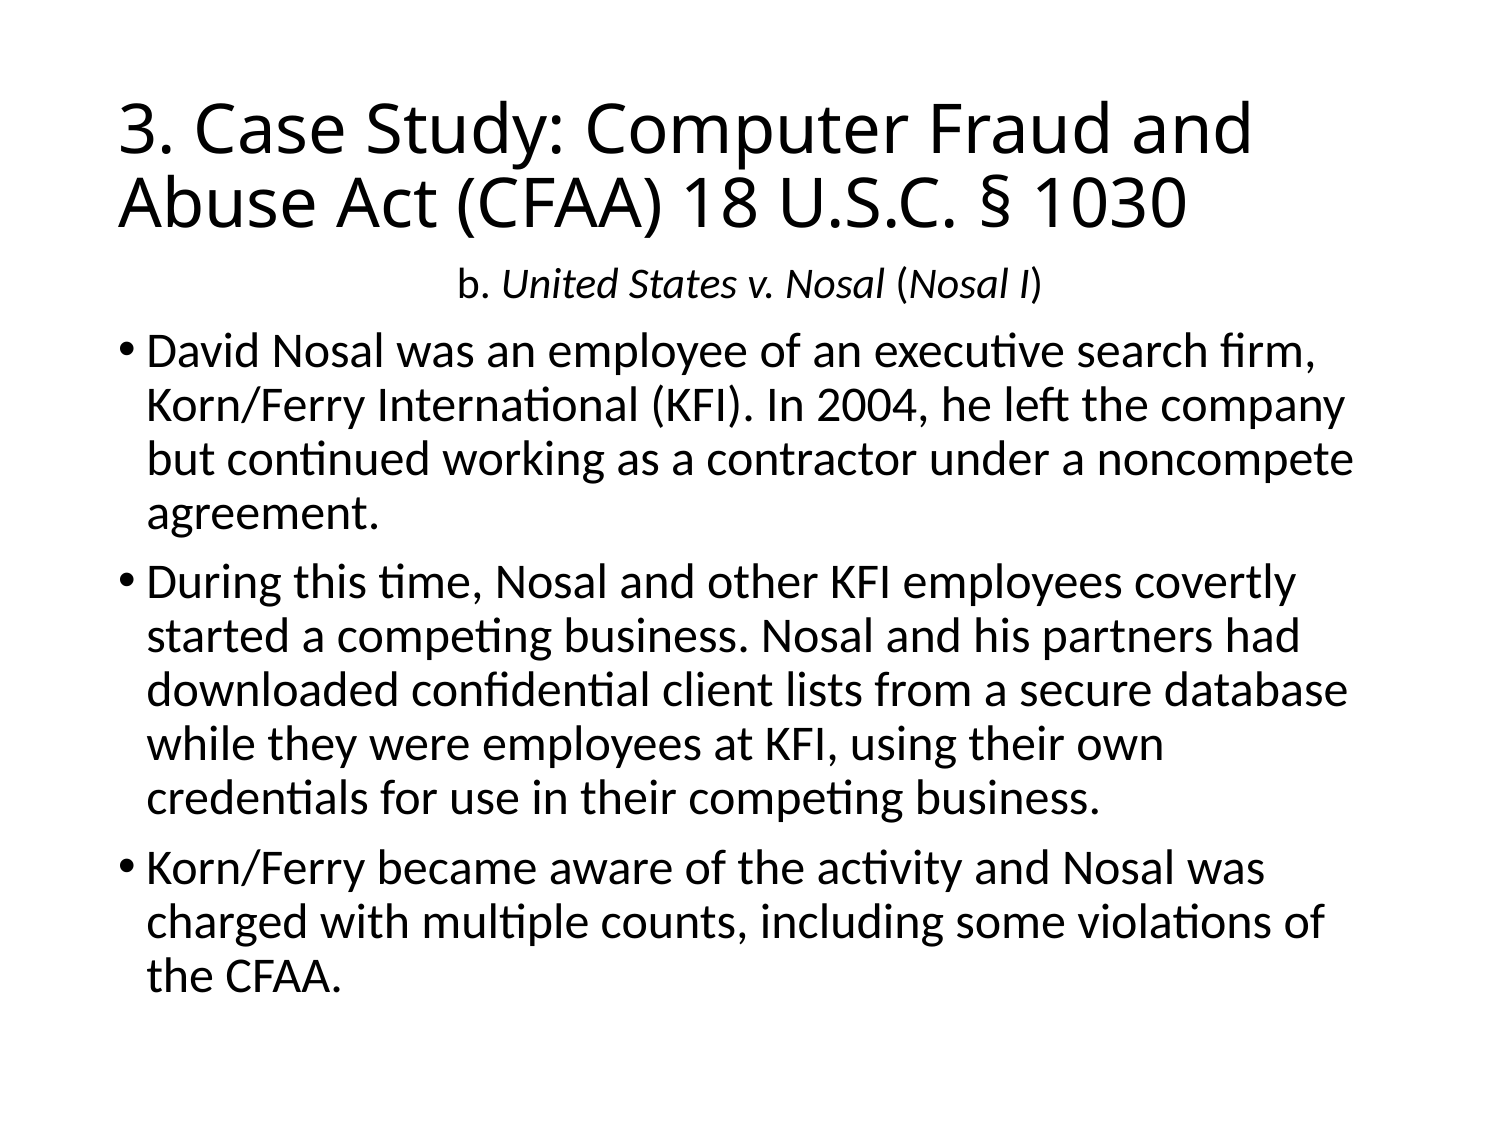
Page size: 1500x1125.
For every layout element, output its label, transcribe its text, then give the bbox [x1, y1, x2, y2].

list b. United States v. Nosal (Nosal I) David Nosal was an employee of an executive search firm, Korn/Ferry International (KFI). In 2004, he left the company but continued working as a contractor under a noncompete agreement. During this time, Nosal and other KFI employees covertly started a competing business. Nosal and his partners had downloaded confidential client lists from a secure database while they were employees at KFI, using their own credentials for use in their competing business. Korn/Ferry became aware of the activity and Nosal was charged with multiple counts, including some violations of the CFAA. [102, 253, 1398, 968]
title 3. Case Study: Computer Fraud and Abuse Act (CFAA) 18 U.S.C. § 1030 [102, 59, 1398, 253]
